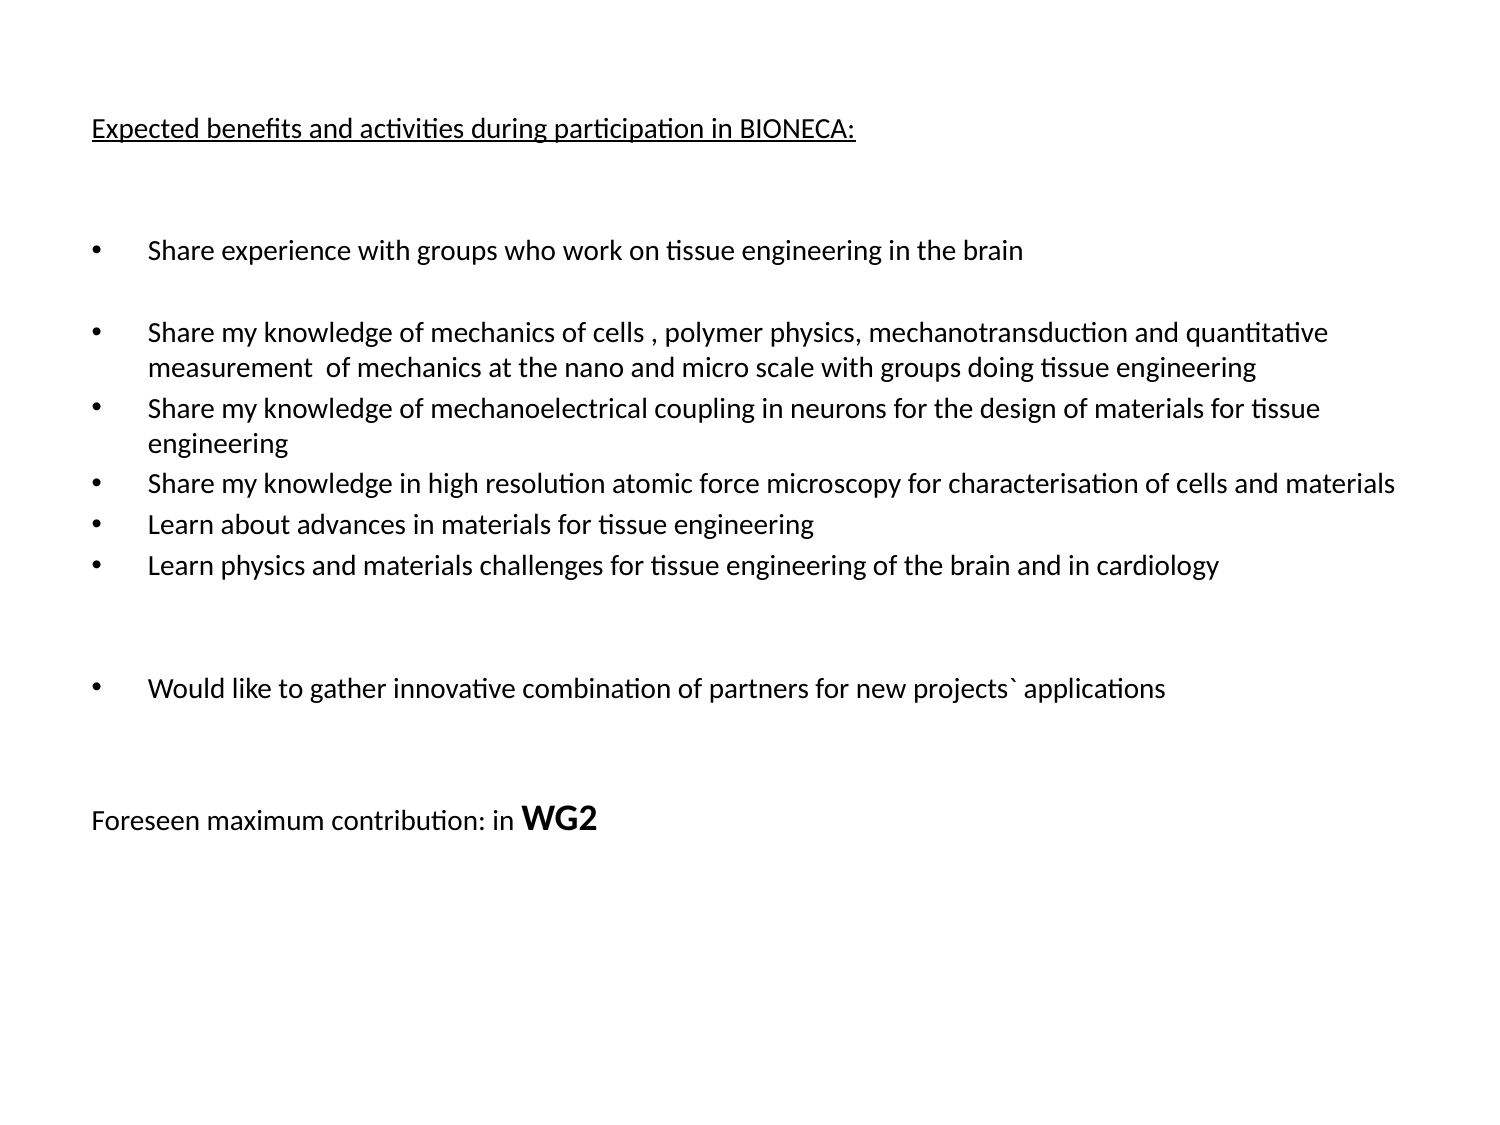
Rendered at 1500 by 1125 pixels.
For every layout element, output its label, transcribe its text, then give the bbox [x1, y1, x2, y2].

list Expected benefits and activities during participation in BIONECA: Share experience with groups who work on tissue engineering in the brain Share my knowledge of mechanics of cells , polymer physics, mechanotransduction and quantitative measurement of mechanics at the nano and micro scale with groups doing tissue engineering Share my knowledge of mechanoelectrical coupling in neurons for the design of materials for tissue engineering Share my knowledge in high resolution atomic force microscopy for characterisation of cells and materials Learn about advances in materials for tissue engineering Learn physics and materials challenges for tissue engineering of the brain and in cardiology Would like to gather innovative combination of partners for new projects` applications Foreseen maximum contribution: in WG2 [76, 101, 1427, 845]
